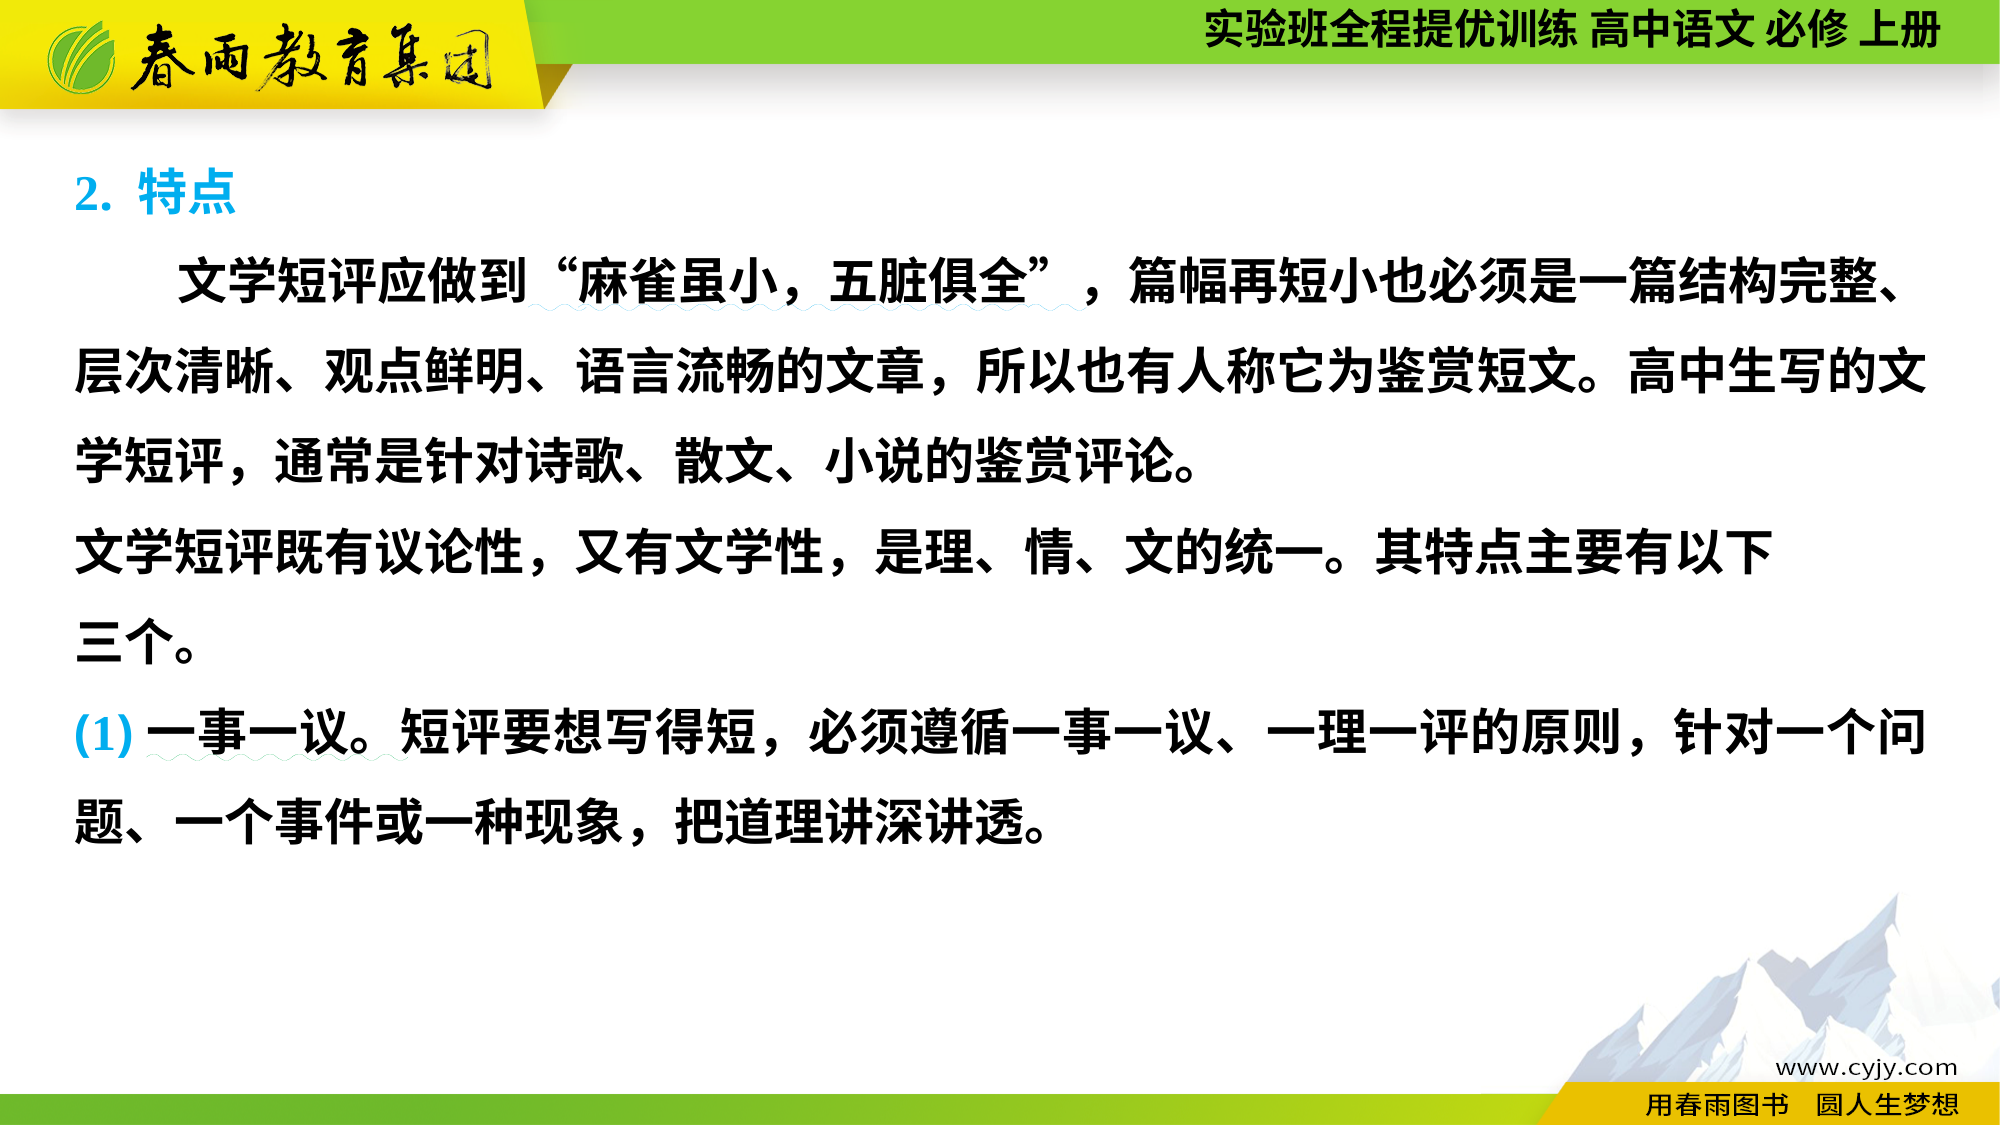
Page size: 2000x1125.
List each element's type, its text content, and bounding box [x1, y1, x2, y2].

list 2. 特点 文学短评应做到“麻雀虽小，五脏俱全”，篇幅再短小也必须是一篇结构完整、层次清晰、观点鲜明、语言流畅的文章，所以也有人称它为鉴赏短文。高中生写的文学短评，通常是针对诗歌、散文、小说的鉴赏评论。 文学短评既有议论性，又有文学性，是理、情、文的统一。其特点主要有以下 三个。 (1)一事一议。短评要想写得短，必须遵循一事一议、一理一评的原则，针对一个问题、一个事件或一种现象，把道理讲深讲透。 [59, 122, 1944, 865]
picture [0, 0, 2000, 1125]
